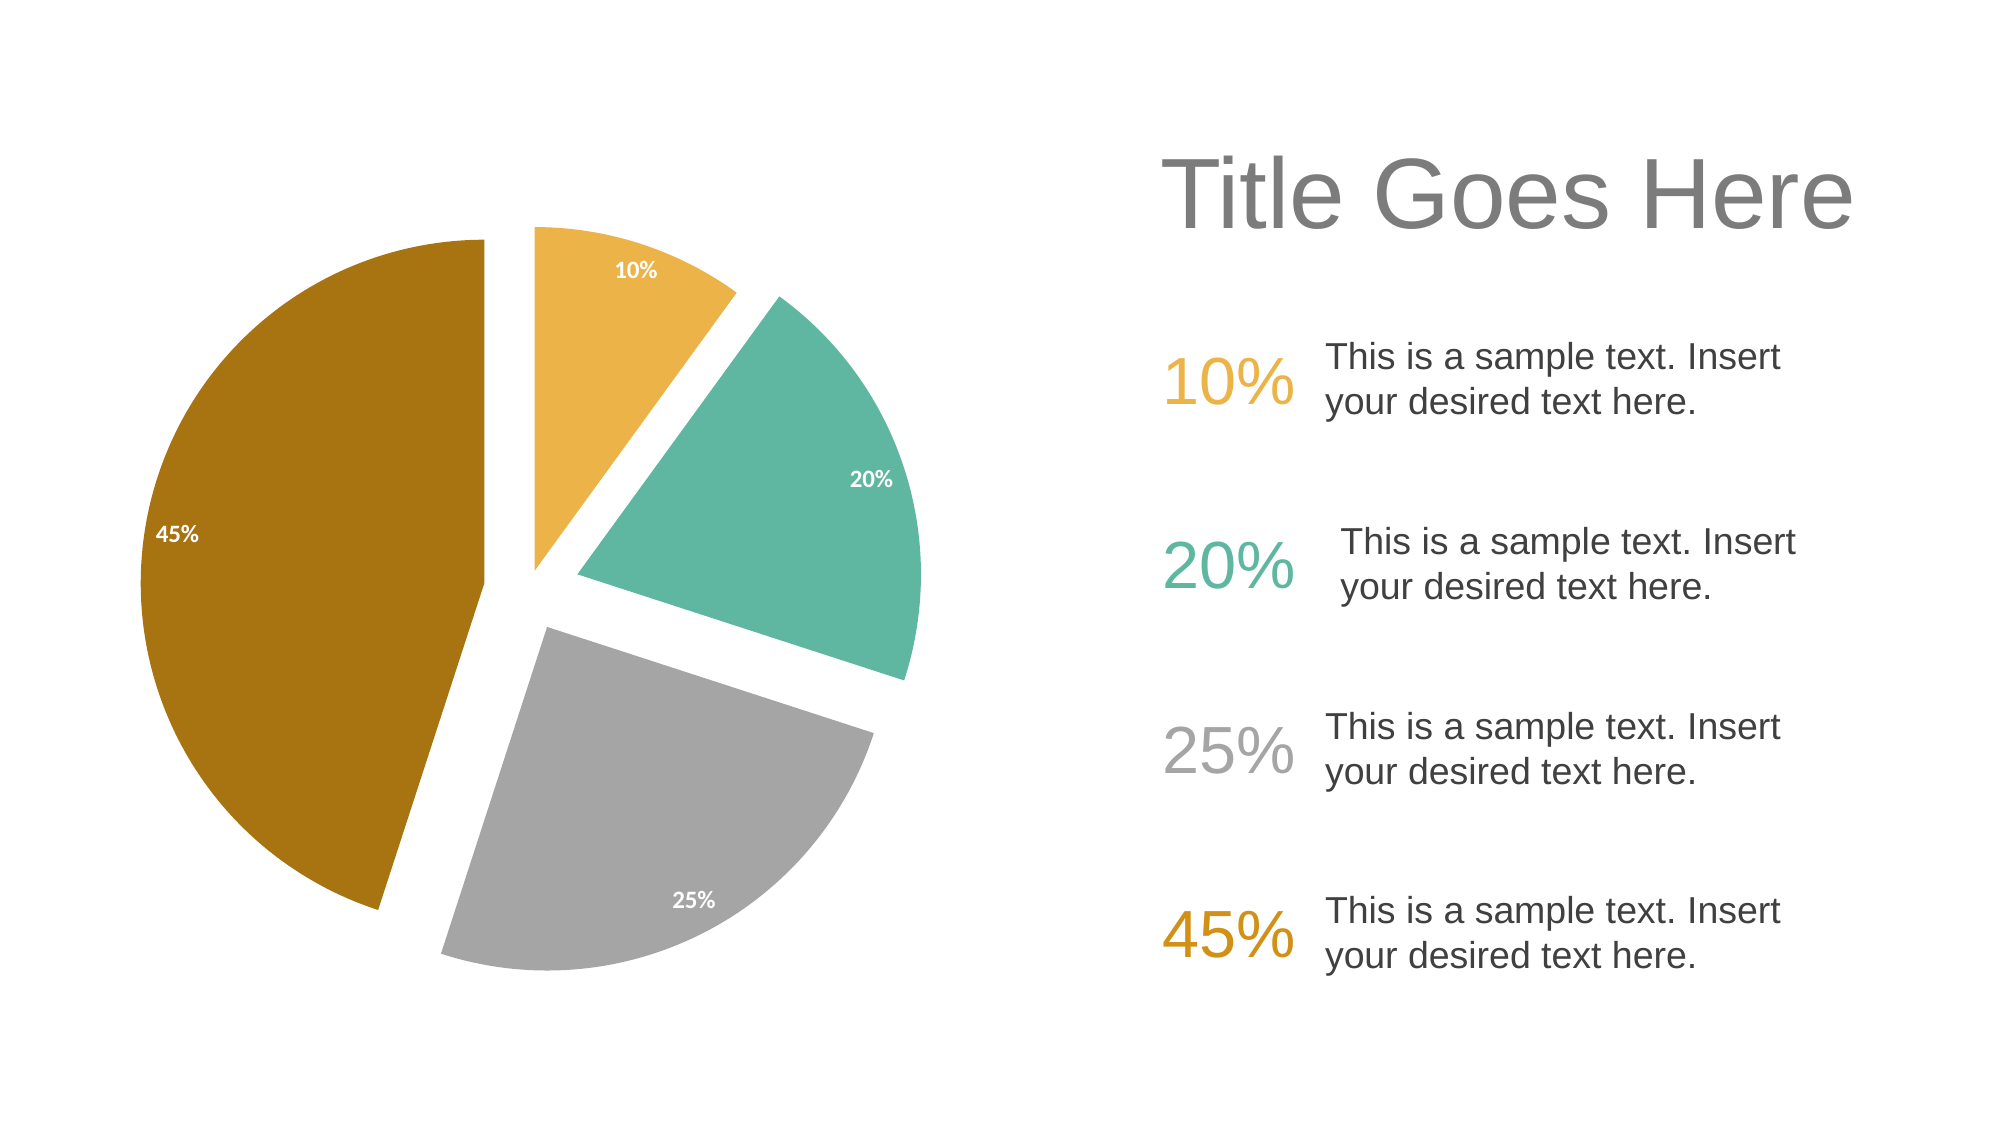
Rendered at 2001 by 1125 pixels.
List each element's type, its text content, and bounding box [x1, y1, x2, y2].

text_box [1147, 878, 1851, 985]
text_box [1147, 694, 1851, 801]
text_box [1147, 509, 1867, 616]
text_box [1147, 325, 1851, 432]
chart [76, 178, 981, 1002]
text_box Title Goes Here [1072, 122, 1900, 255]
